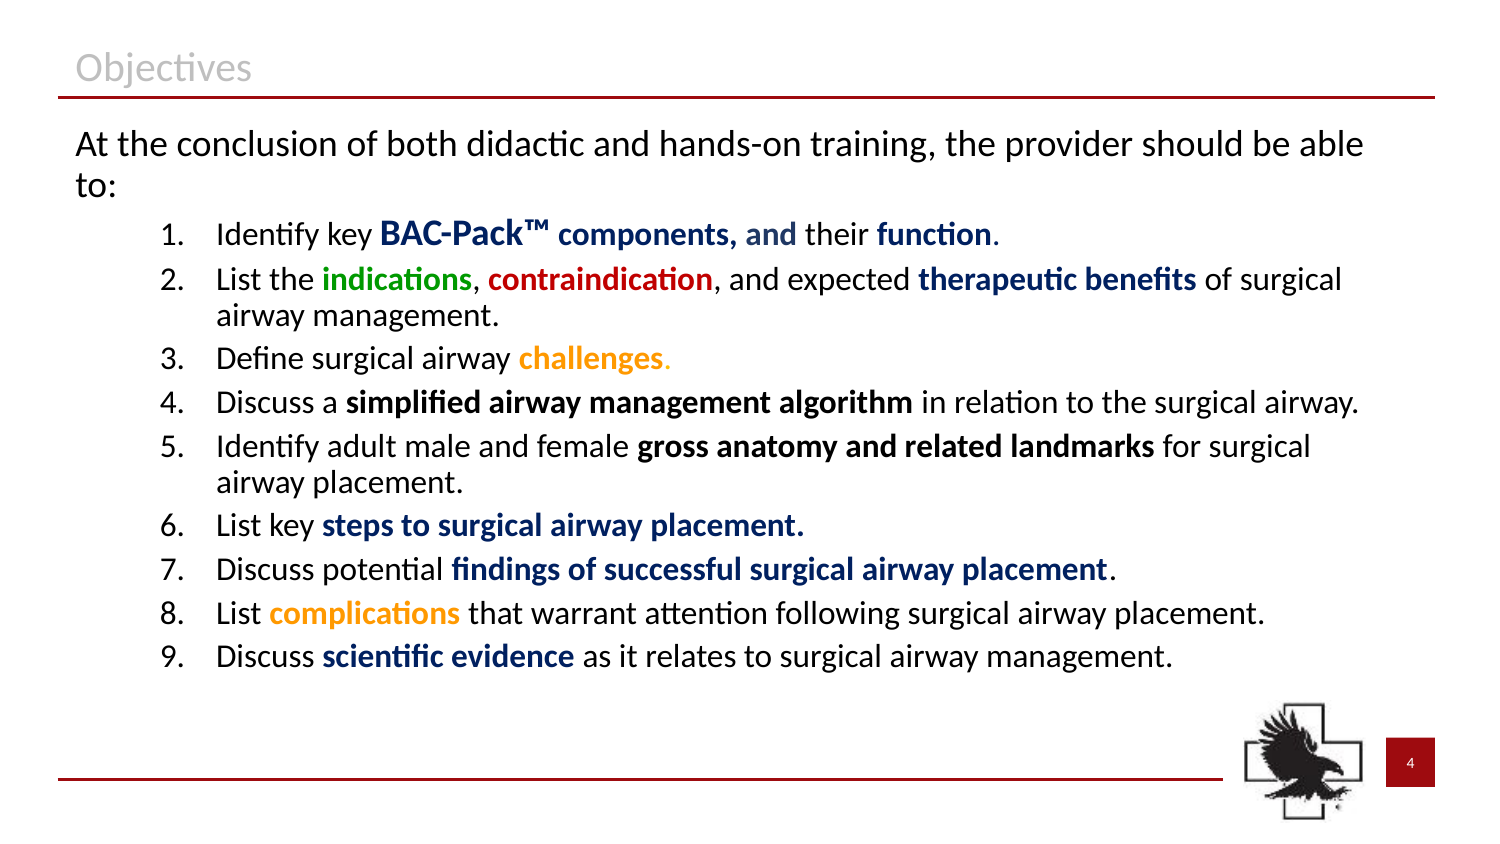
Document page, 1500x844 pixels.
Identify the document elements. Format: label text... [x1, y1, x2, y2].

list At the conclusion of both didactic and hands-on training, the provider should be able to: Identify key BAC-Pack™ components, and their function. List the indications, contraindication, and expected therapeutic benefits of surgical airway management. Define surgical airway challenges. Discuss a simplified airway management algorithm in relation to the surgical airway. Identify adult male and female gross anatomy and related landmarks for surgical airway placement. List key steps to surgical airway placement. Discuss potential findings of successful surgical airway placement. List complications that warrant attention following surgical airway placement. Discuss scientific evidence as it relates to surgical airway management. [60, 117, 1387, 761]
picture [1243, 761, 1366, 823]
slide_number 4 [1386, 737, 1435, 787]
text_box Objectives [60, 32, 425, 98]
